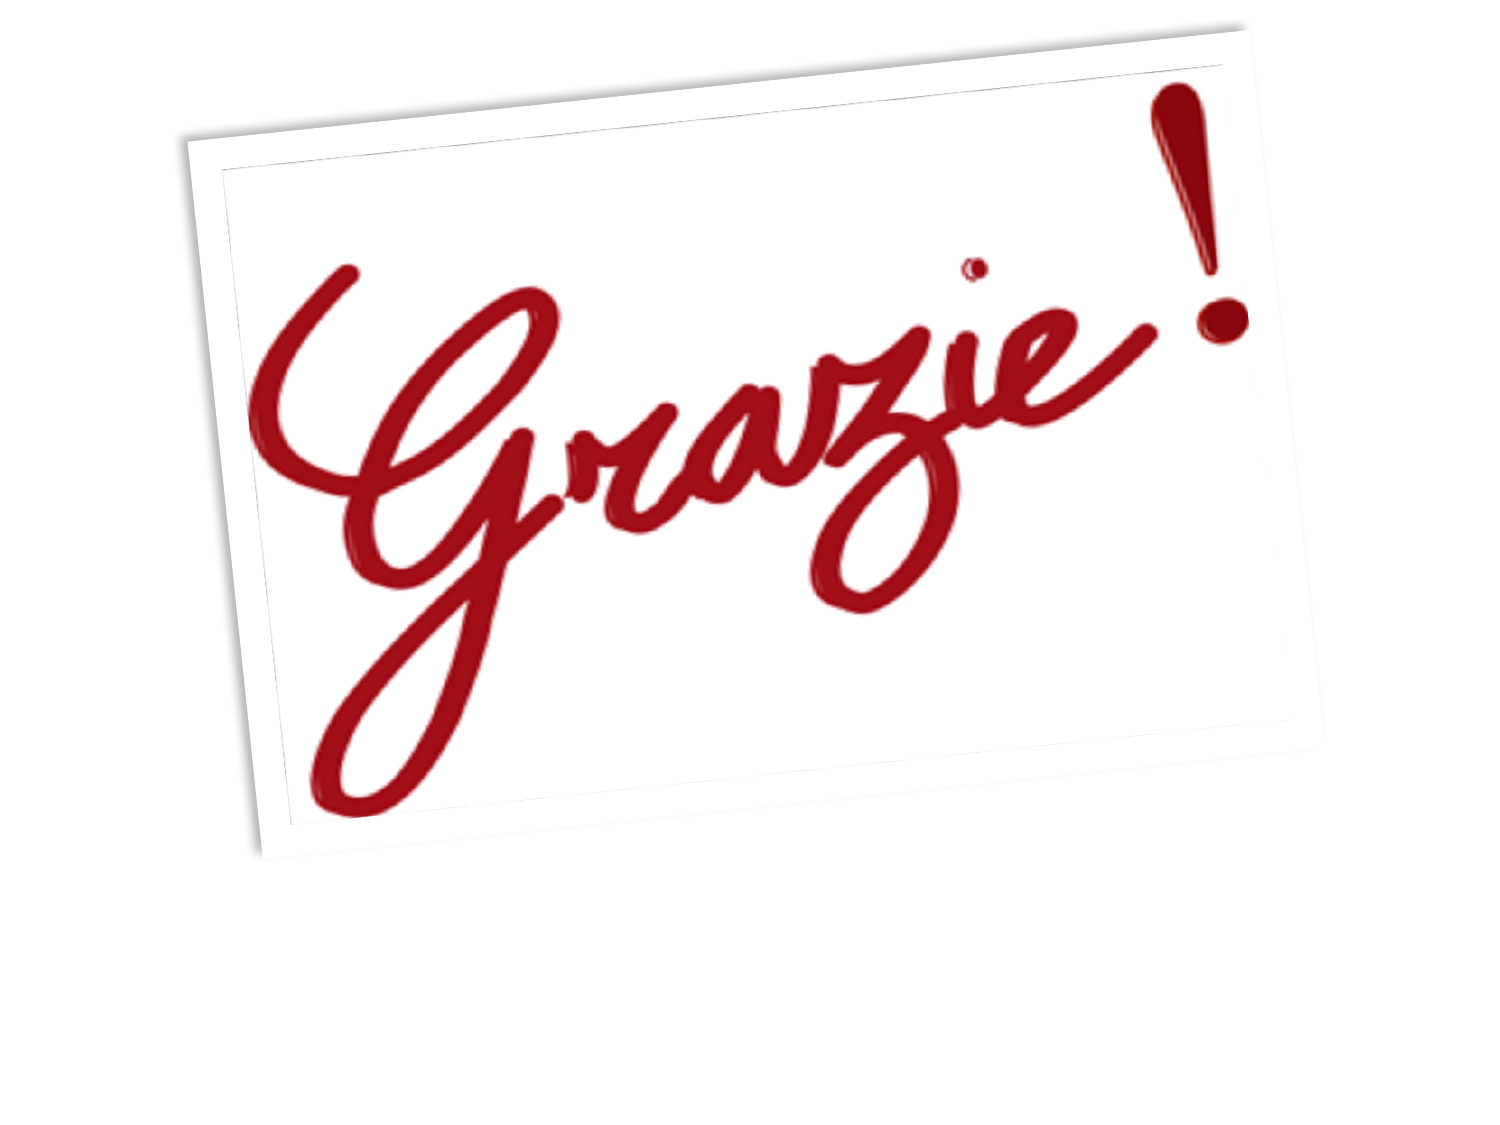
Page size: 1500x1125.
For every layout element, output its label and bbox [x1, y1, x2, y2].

picture [223, 66, 1290, 824]
